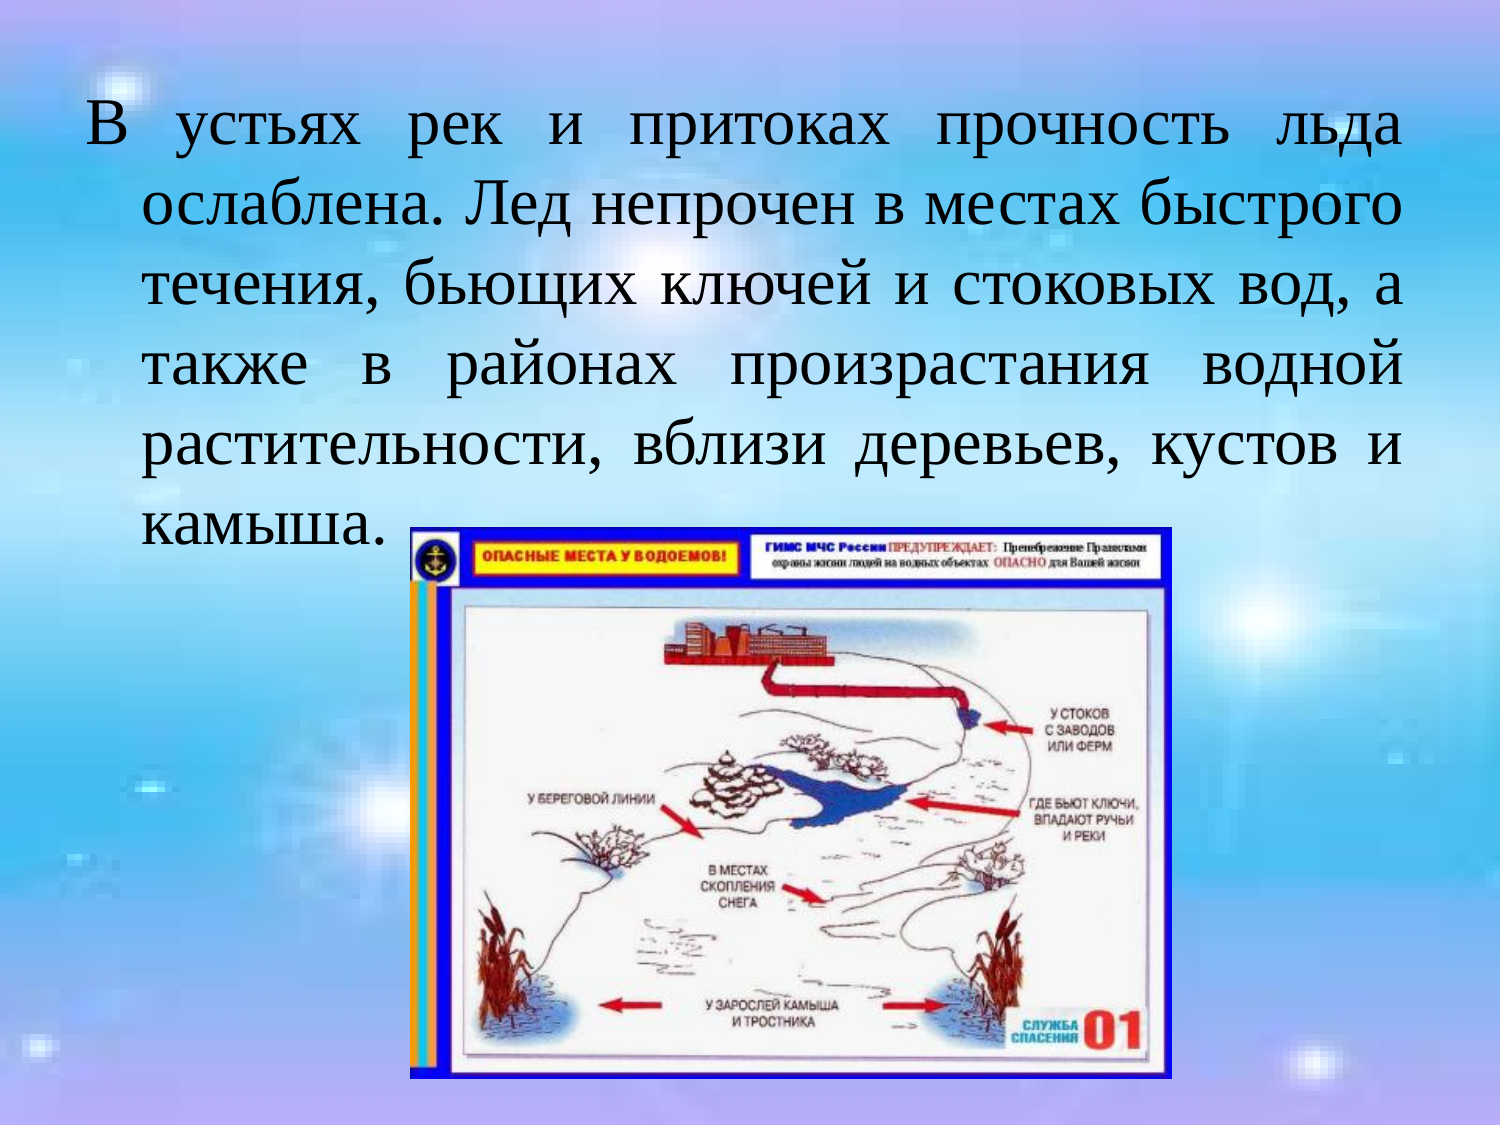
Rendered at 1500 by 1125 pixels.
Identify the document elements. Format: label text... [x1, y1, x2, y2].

list В устьях рек и притоках прочность льда ослаблена. Лед непрочен в местах быстрого течения, бьющих ключей и стоковых вод, а также в районах произрастания водной растительности, вблизи деревьев, кустов и камыша. [70, 70, 1421, 813]
picture [0, 0, 1500, 1125]
